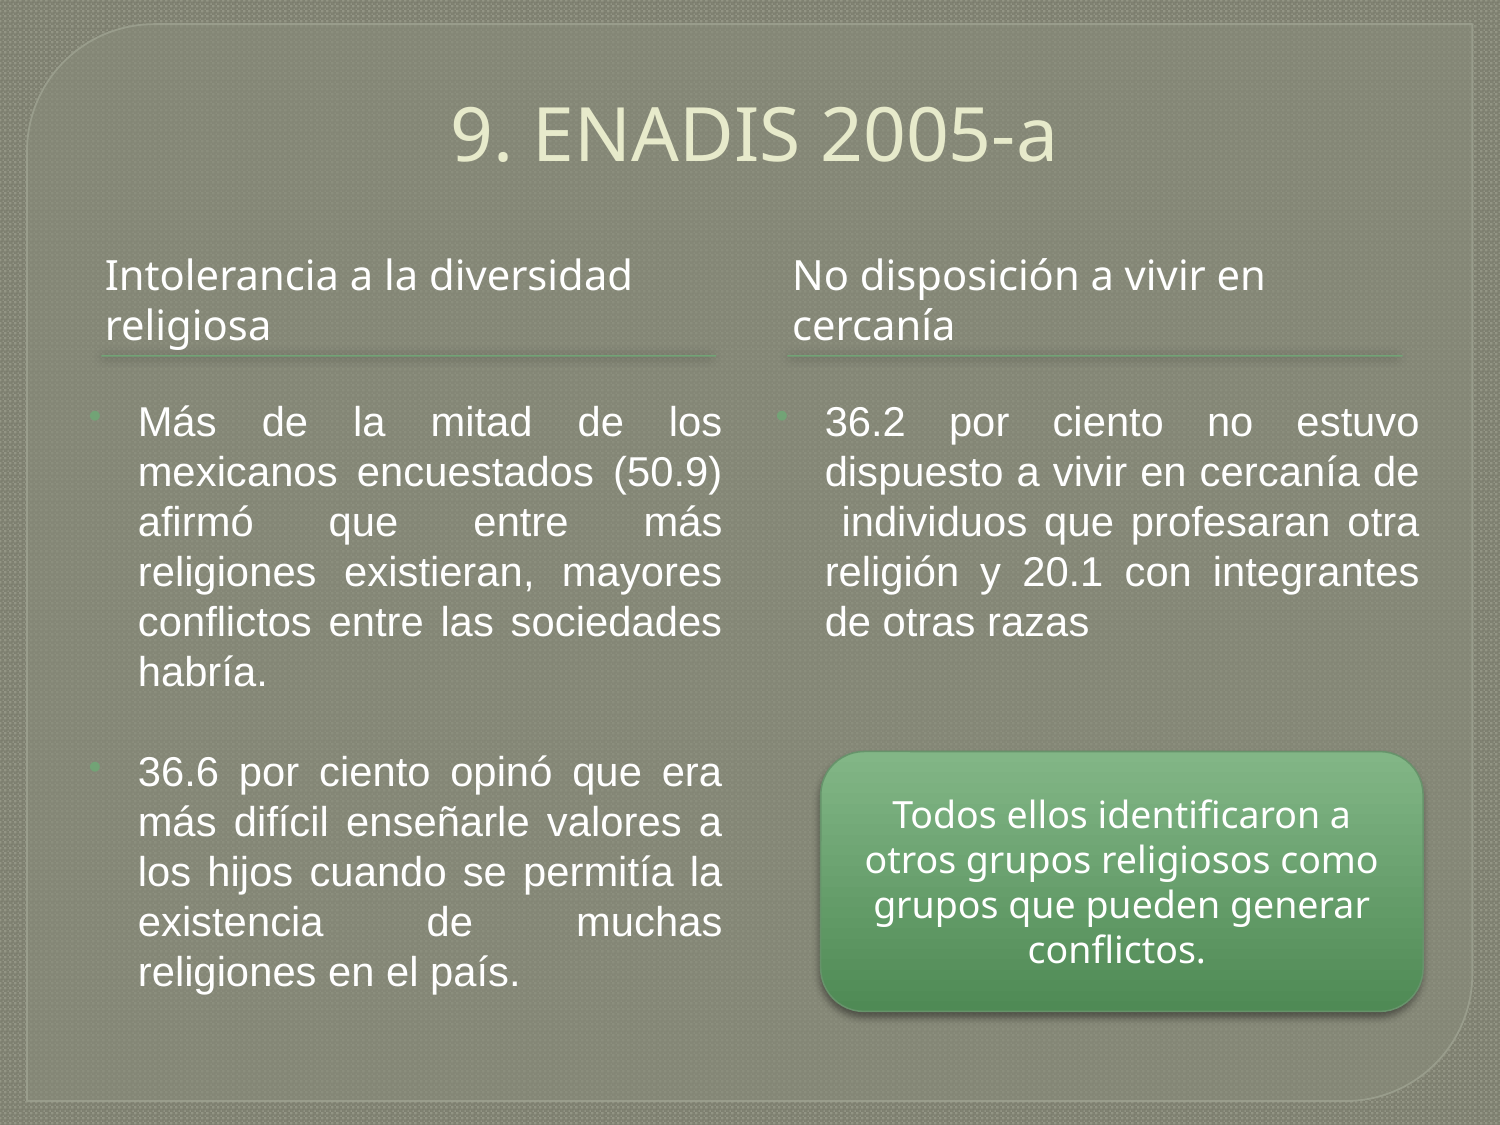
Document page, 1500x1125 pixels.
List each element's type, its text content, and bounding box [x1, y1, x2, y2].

list Intolerancia a la diversidad religiosa [75, 196, 738, 357]
list 36.2 por ciento no estuvo dispuesto a vivir en cercanía de individuos que profesaran otra religión y 20.1 con integrantes de otras razas [761, 387, 1436, 1071]
text_box Todos ellos identificaron a otros grupos religiosos como grupos que pueden generar conflictos. [819, 750, 1424, 1013]
list Más de la mitad de los mexicanos encuestados (50.9) afirmó que entre más religiones existieran, mayores conflictos entre las sociedades habría. 36.6 por ciento opinó que era más difícil enseñarle valores a los hijos cuando se permitía la existencia de muchas religiones en el país. [75, 387, 738, 1071]
title 9. ENADIS 2005-a [75, 41, 1425, 185]
list No disposición a vivir en cercanía [761, 251, 1425, 357]
